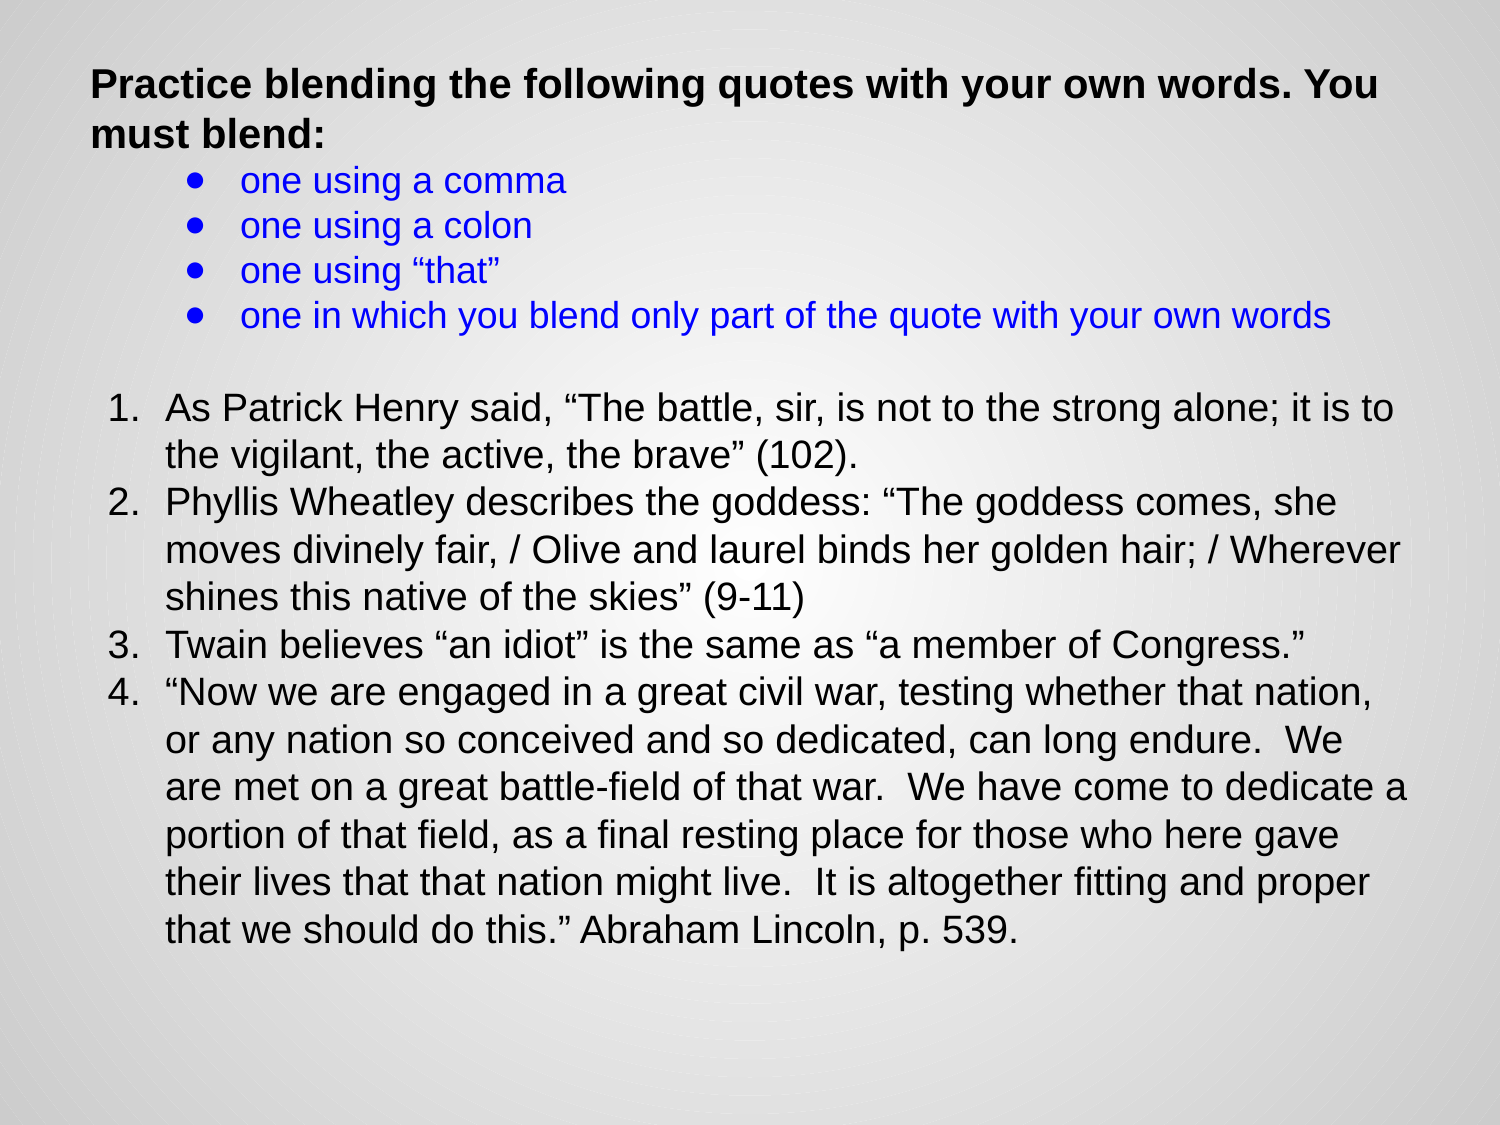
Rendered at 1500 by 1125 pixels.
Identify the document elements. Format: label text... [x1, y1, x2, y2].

list Practice blending the following quotes with your own words. You must blend: one using a comma one using a colon one using “that” one in which you blend only part of the quote with your own words As Patrick Henry said, “The battle, sir, is not to the strong alone; it is to the vigilant, the active, the brave” (102). Phyllis Wheatley describes the goddess: “The goddess comes, she moves divinely fair, / Olive and laurel binds her golden hair; / Wherever shines this native of the skies” (9-11) Twain believes “an idiot” is the same as “a member of Congress.” “Now we are engaged in a great civil war, testing whether that nation, or any nation so conceived and so dedicated, can long endure. We are met on a great battle-field of that war. We have come to dedicate a portion of that field, as a final resting place for those who here gave their lives that that nation might live. It is altogether fitting and proper that we should do this.” Abraham Lincoln, p. 539. [75, 41, 1425, 1078]
